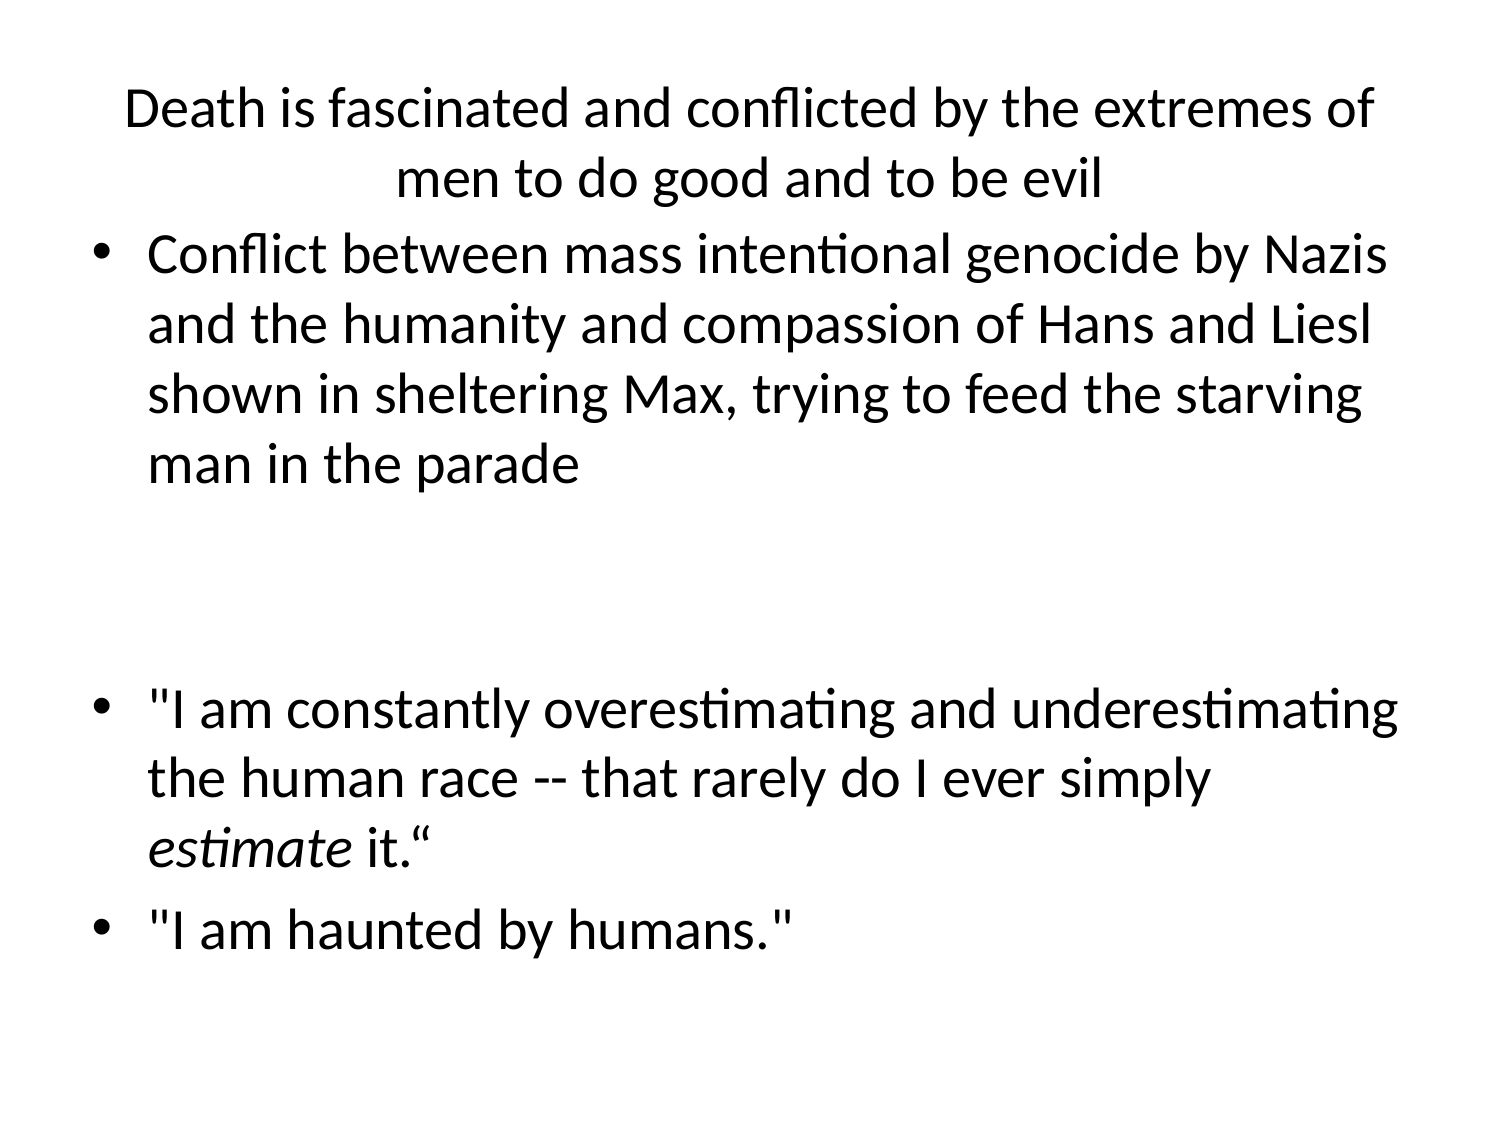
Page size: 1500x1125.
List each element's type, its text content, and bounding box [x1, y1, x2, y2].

title Death is fascinated and conflicted by the extremes of men to do good and to be evil [75, 45, 1425, 233]
list Conflict between mass intentional genocide by Nazis and the humanity and compassion of Hans and Liesl shown in sheltering Max, trying to feed the starving man in the parade "I am constantly overestimating and underestimating the human race -- that rarely do I ever simply estimate it.“ "I am haunted by humans." [76, 208, 1427, 1071]
